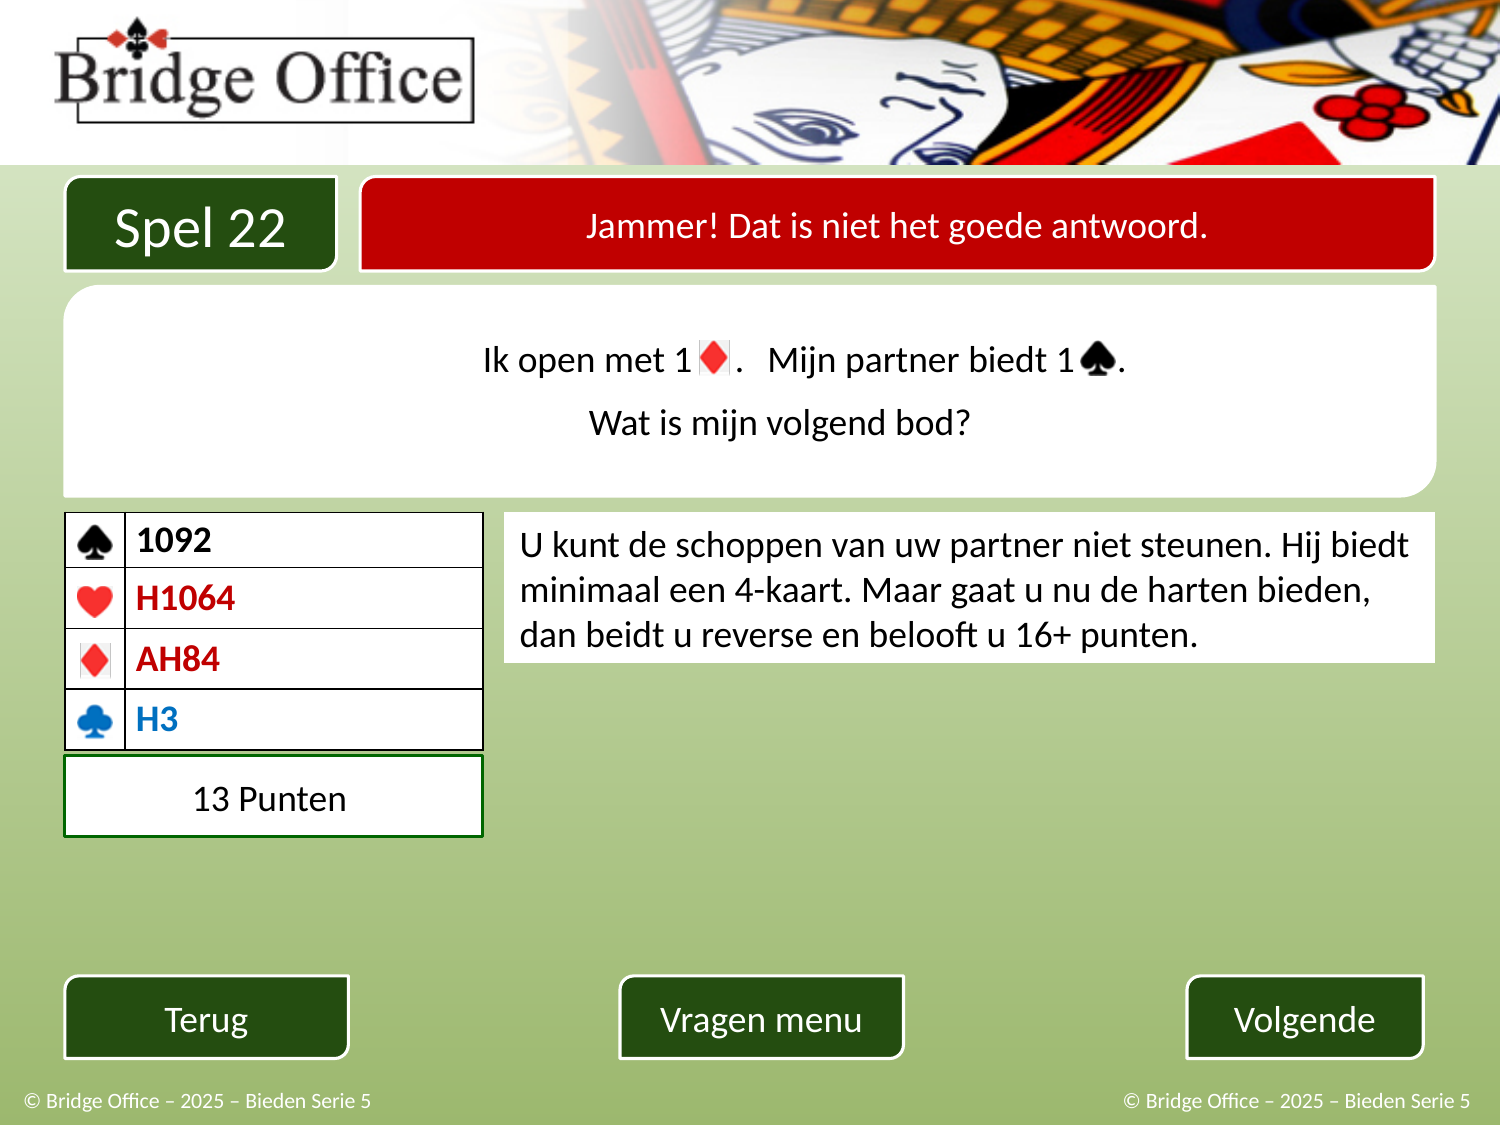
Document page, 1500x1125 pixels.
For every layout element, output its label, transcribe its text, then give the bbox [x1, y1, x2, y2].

text_box © Bridge Office – 2025 – Bieden Serie 5 [8, 1079, 393, 1121]
text_box U kunt de schoppen van uw partner niet steunen. Hij biedt minimaal een 4-kaart. Maar gaat u nu de harten bieden, dan beidt u reverse en belooft u 16+ punten. [504, 512, 1435, 663]
table_cell AH84 [126, 629, 482, 688]
picture [696, 340, 733, 376]
text_box Jammer! Dat is niet het goede antwoord. [358, 178, 1437, 273]
text_box [63, 284, 1437, 498]
picture [77, 585, 114, 618]
picture [1079, 340, 1116, 376]
text_box Ik open met 1 . [468, 327, 787, 388]
table_cell H3 [126, 690, 482, 749]
table_header 1092 [126, 513, 482, 567]
text_box 13 Punten [63, 754, 484, 838]
table_cell [66, 690, 124, 749]
text_box Volgende [1185, 974, 1425, 1061]
picture [0, 0, 1500, 166]
table_header [66, 513, 124, 567]
text_box Vragen menu [618, 974, 906, 1061]
text_box Terug [63, 974, 350, 1061]
table_cell [66, 629, 124, 688]
table_cell [66, 568, 124, 628]
picture [77, 703, 114, 740]
table_cell H1064 [126, 568, 482, 628]
text_box Wat is mijn volgend bod? [574, 390, 996, 451]
picture [77, 524, 114, 561]
text_box © Bridge Office – 2025 – Bieden Serie 5 [1107, 1079, 1500, 1121]
text_box Spel 22 [63, 178, 339, 273]
text_box Mijn partner biedt 1 . [752, 327, 1144, 387]
picture [77, 643, 114, 679]
